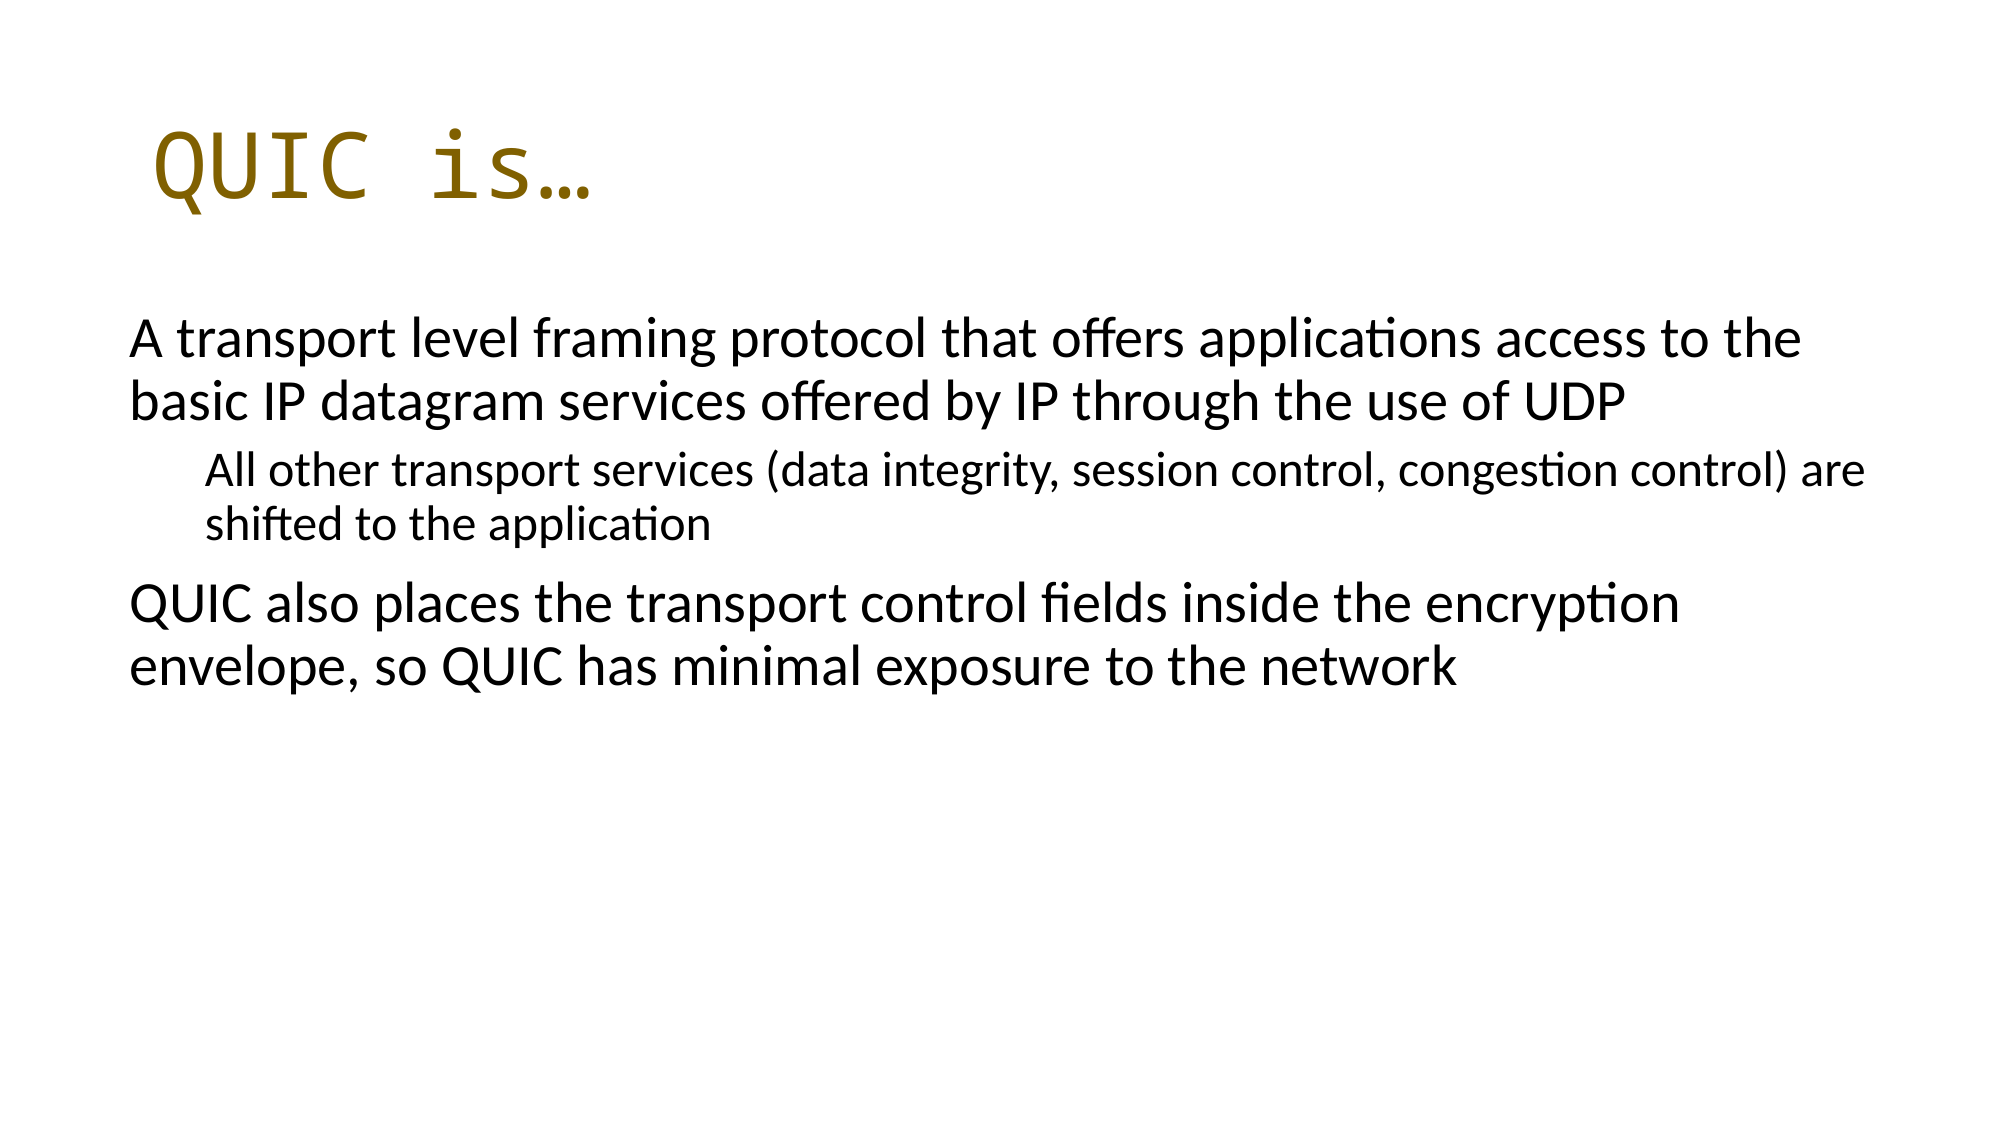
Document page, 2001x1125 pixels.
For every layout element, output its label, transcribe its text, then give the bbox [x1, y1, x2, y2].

title QUIC is… [137, 59, 1925, 278]
list A transport level framing protocol that offers applications access to the basic IP datagram services offered by IP through the use of UDP All other transport services (data integrity, session control, congestion control) are shifted to the application QUIC also places the transport control fields inside the encryption envelope, so QUIC has minimal exposure to the network [115, 299, 1903, 1014]
